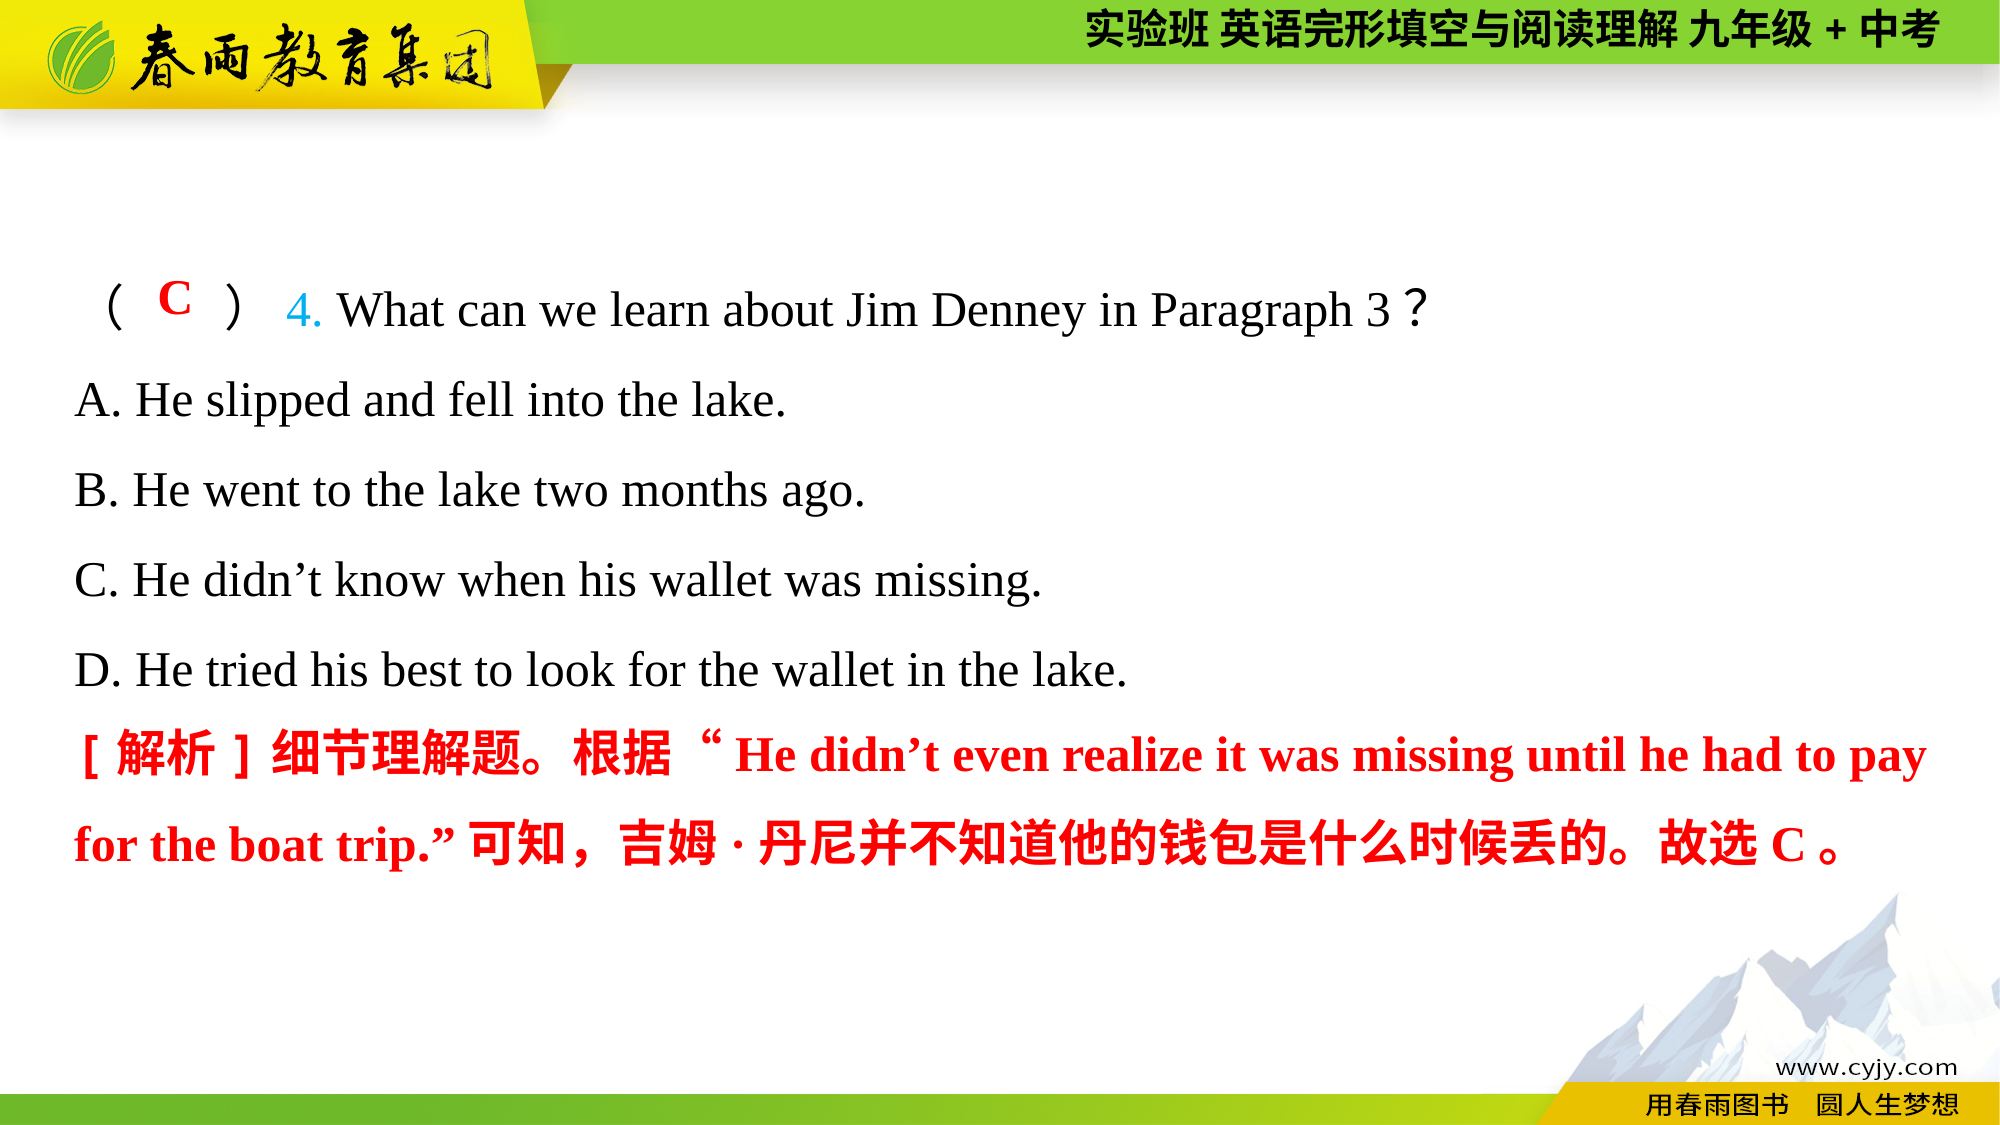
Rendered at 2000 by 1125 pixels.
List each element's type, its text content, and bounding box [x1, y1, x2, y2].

text_box C [142, 257, 209, 332]
text_box [解析]细节理解题。根据“He didn’t even realize it was missing until he had to pay for the boat trip.”可知，吉姆·丹尼并不知道他的钱包是什么时候丢的。故选C。 [59, 684, 1944, 880]
picture [0, 0, 2000, 1125]
list （ ）4. What can we learn about Jim Denney in Paragraph 3？ A. He slipped and fell into the lake. B. He went to the lake two months ago. C. He didn’t know when his wallet was missing. D. He tried his best to look for the wallet in the lake. [59, 238, 1944, 684]
